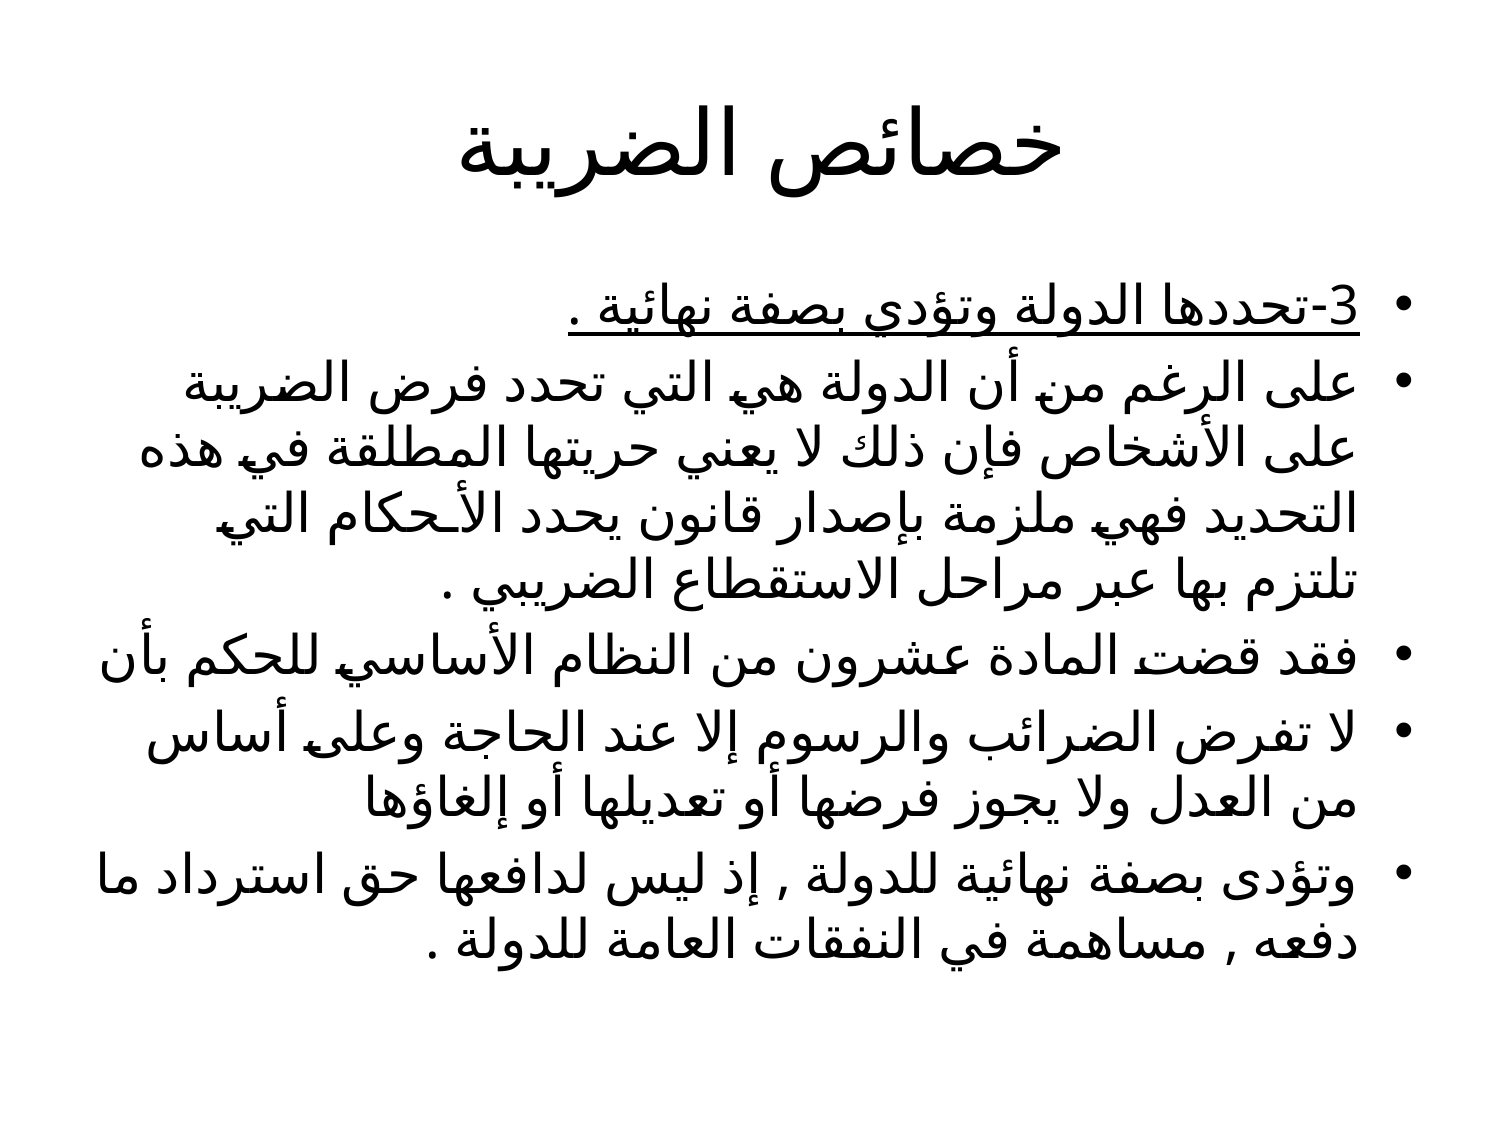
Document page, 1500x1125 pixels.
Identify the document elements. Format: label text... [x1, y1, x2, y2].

list 3-تحددها الدولة وتؤدي بصفة نهائية . على الرغم من أن الدولة هي التي تحدد فرض الضريبة على الأشخاص فإن ذلك لا يعني حريتها المطلقة في هذه التحديد فهي ملزمة بإصدار قانون يحدد الأـحكام التي تلتزم بها عبر مراحل الاستقطاع الضريبي . فقد قضت المادة عشرون من النظام الأساسي للحكم بأن لا تفرض الضرائب والرسوم إلا عند الحاجة وعلى أساس من العدل ولا يجوز فرضها أو تعديلها أو إلغاؤها وتؤدى بصفة نهائية للدولة , إذ ليس لدافعها حق استرداد ما دفعه , مساهمة في النفقات العامة للدولة . [75, 262, 1425, 1005]
title خصائص الضريبة [75, 45, 1425, 233]
